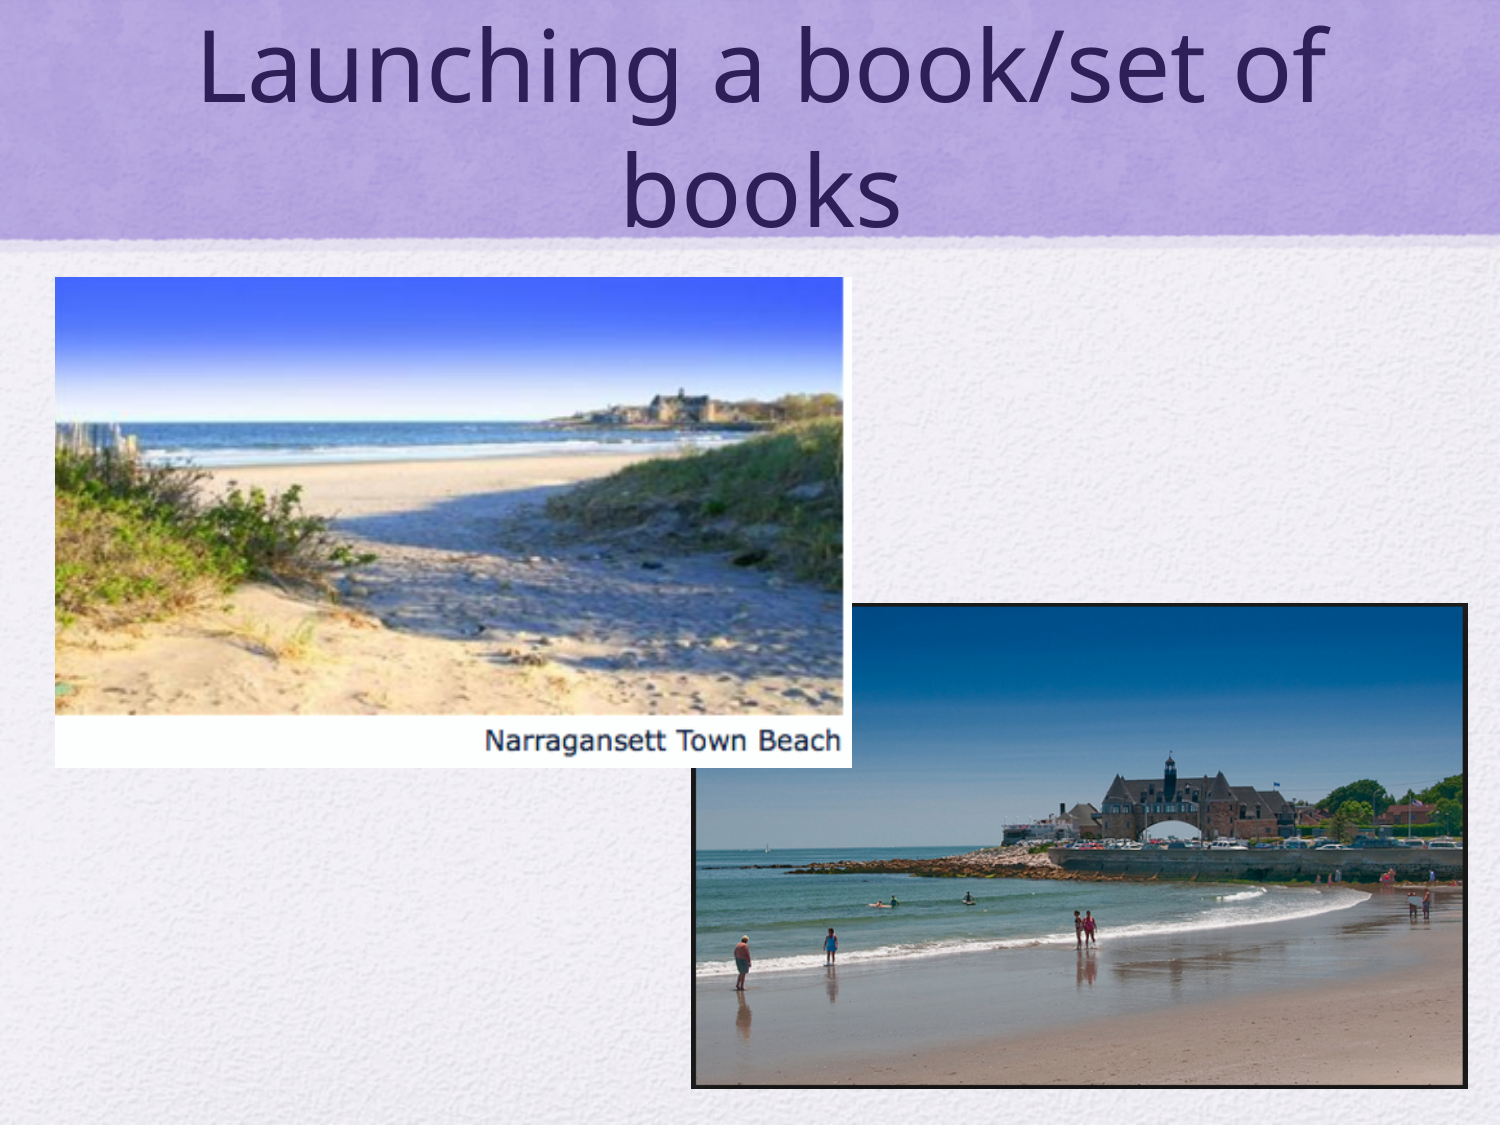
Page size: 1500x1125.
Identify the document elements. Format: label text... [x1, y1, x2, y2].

title Launching a book/set of books [55, 6, 1468, 239]
picture [0, 225, 1500, 1125]
